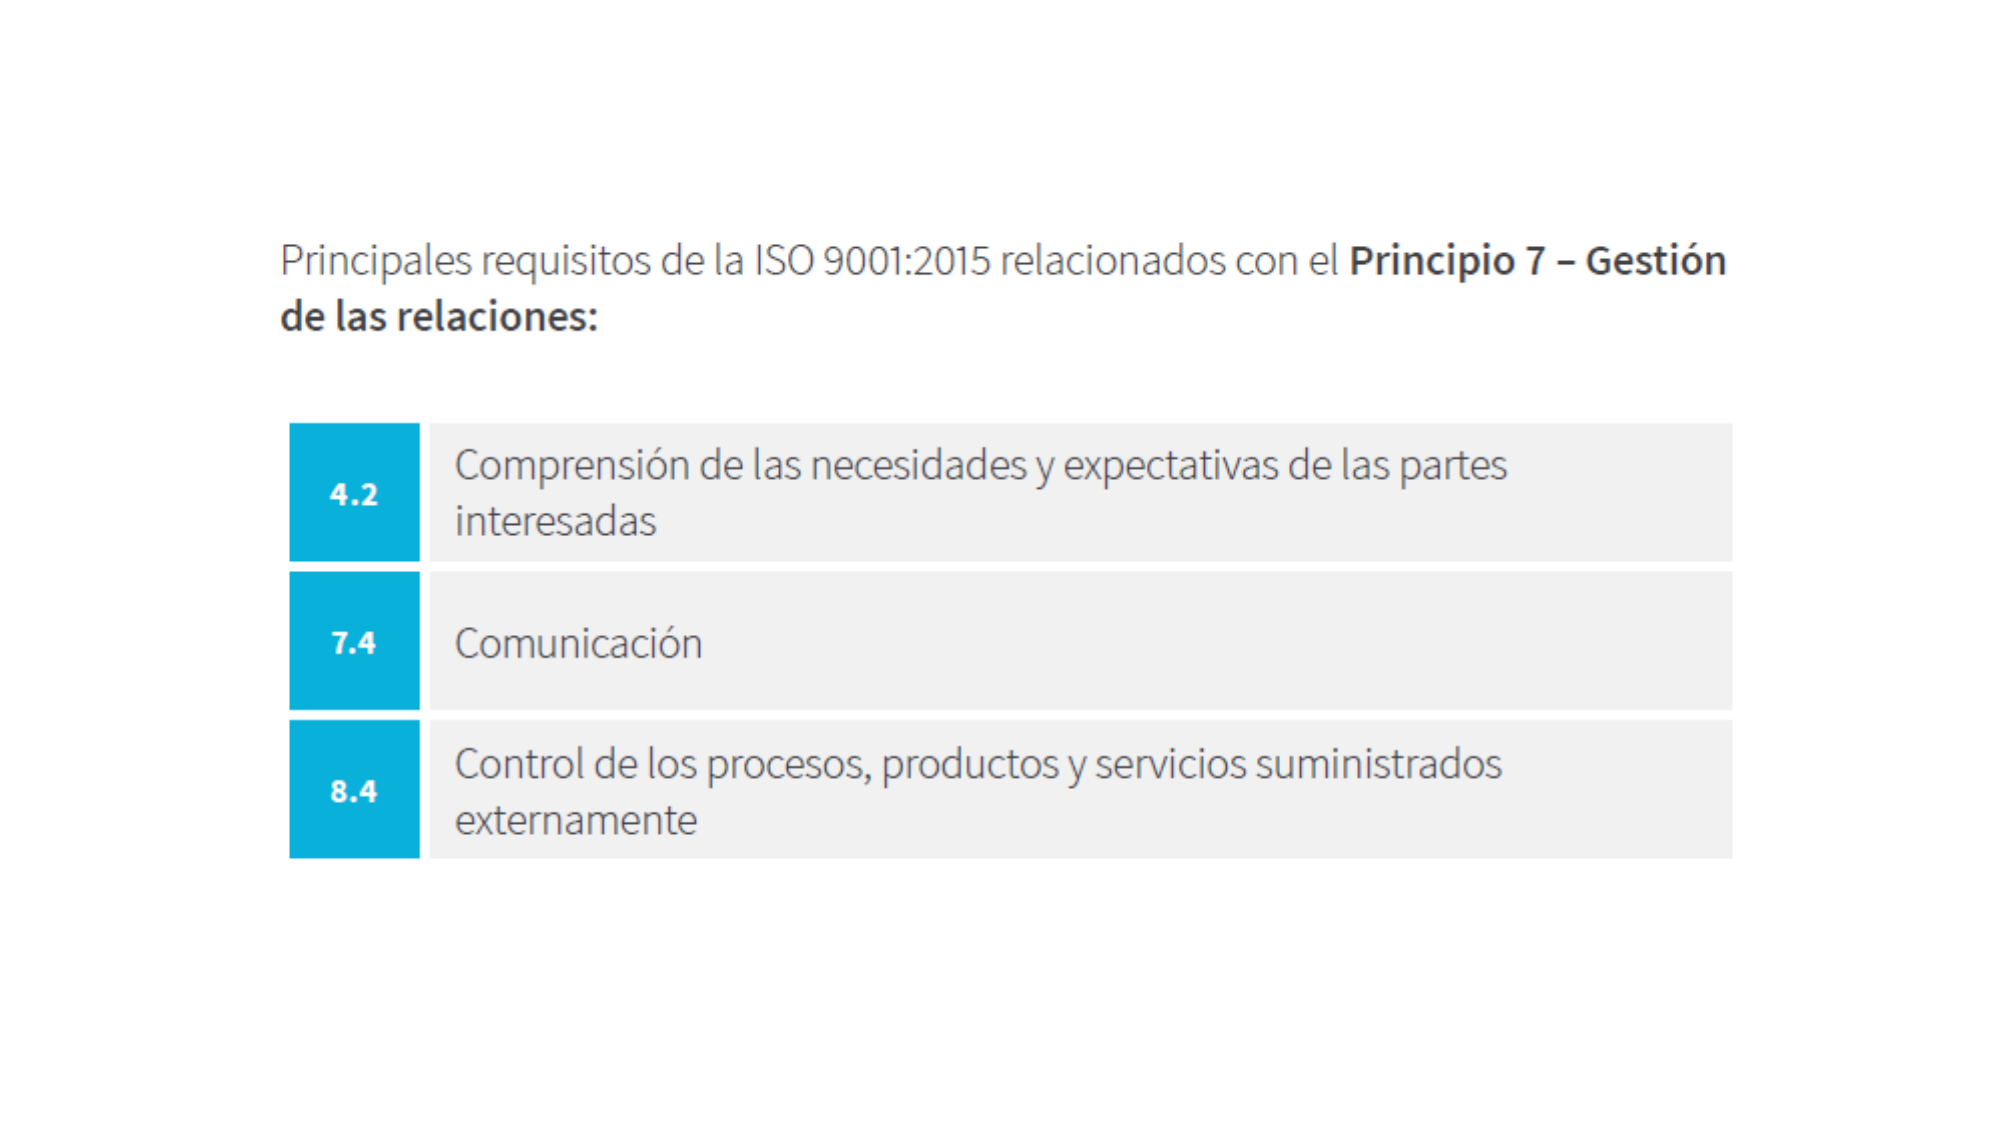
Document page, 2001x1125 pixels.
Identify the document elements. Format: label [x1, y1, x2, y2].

picture [266, 229, 1743, 877]
